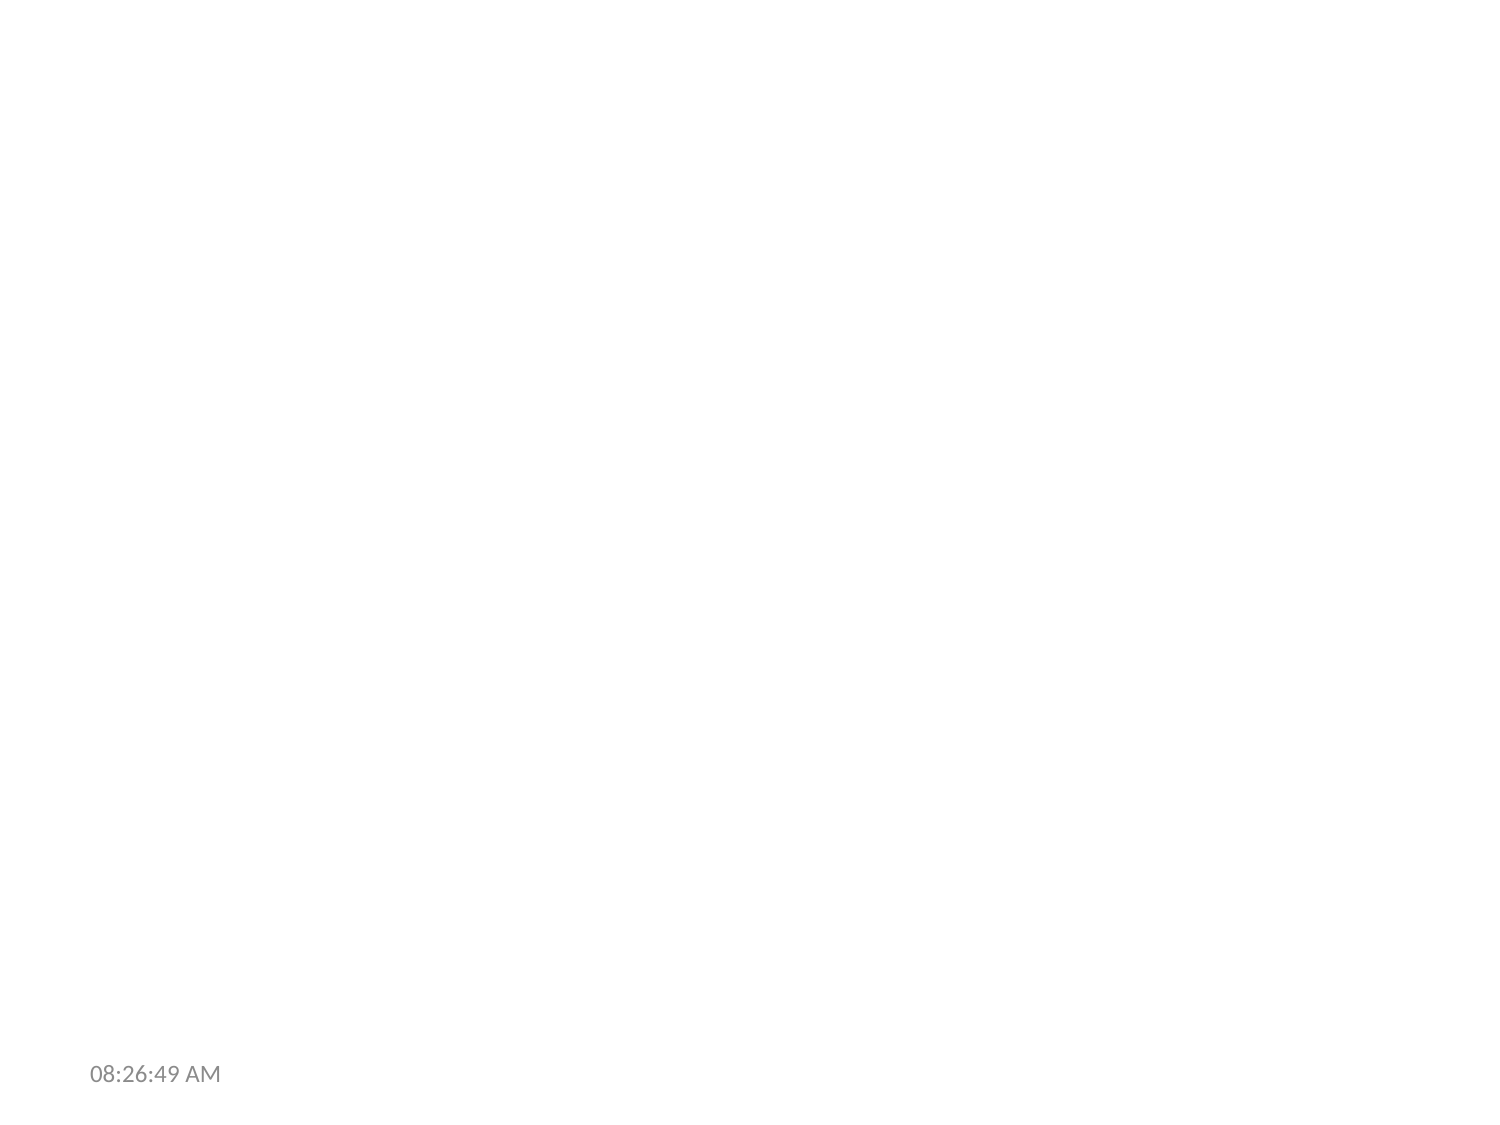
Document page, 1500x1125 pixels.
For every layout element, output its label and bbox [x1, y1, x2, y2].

slide_number [75, 1042, 425, 1103]
